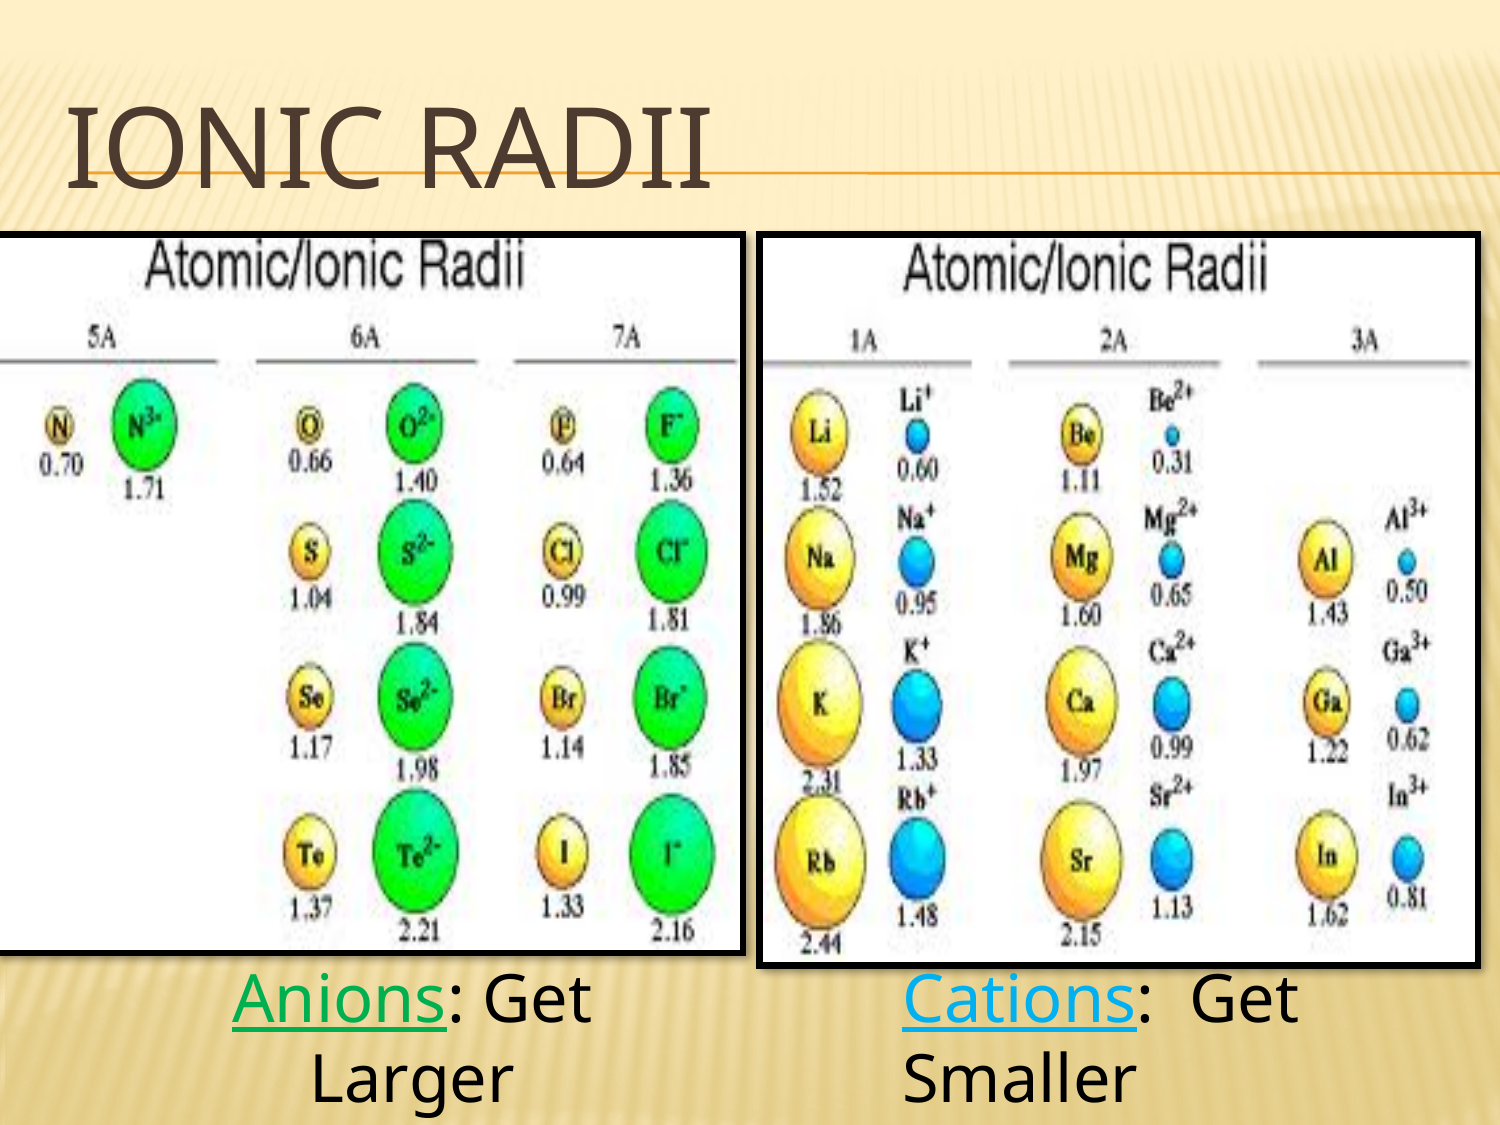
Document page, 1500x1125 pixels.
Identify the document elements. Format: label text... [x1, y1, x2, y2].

text_box Cations: Get Smaller [887, 980, 1400, 1123]
picture [762, 237, 1476, 963]
text_box Anions: Get Larger [137, 968, 688, 1123]
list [0, 237, 741, 951]
title Ionic radii [50, 75, 1475, 213]
